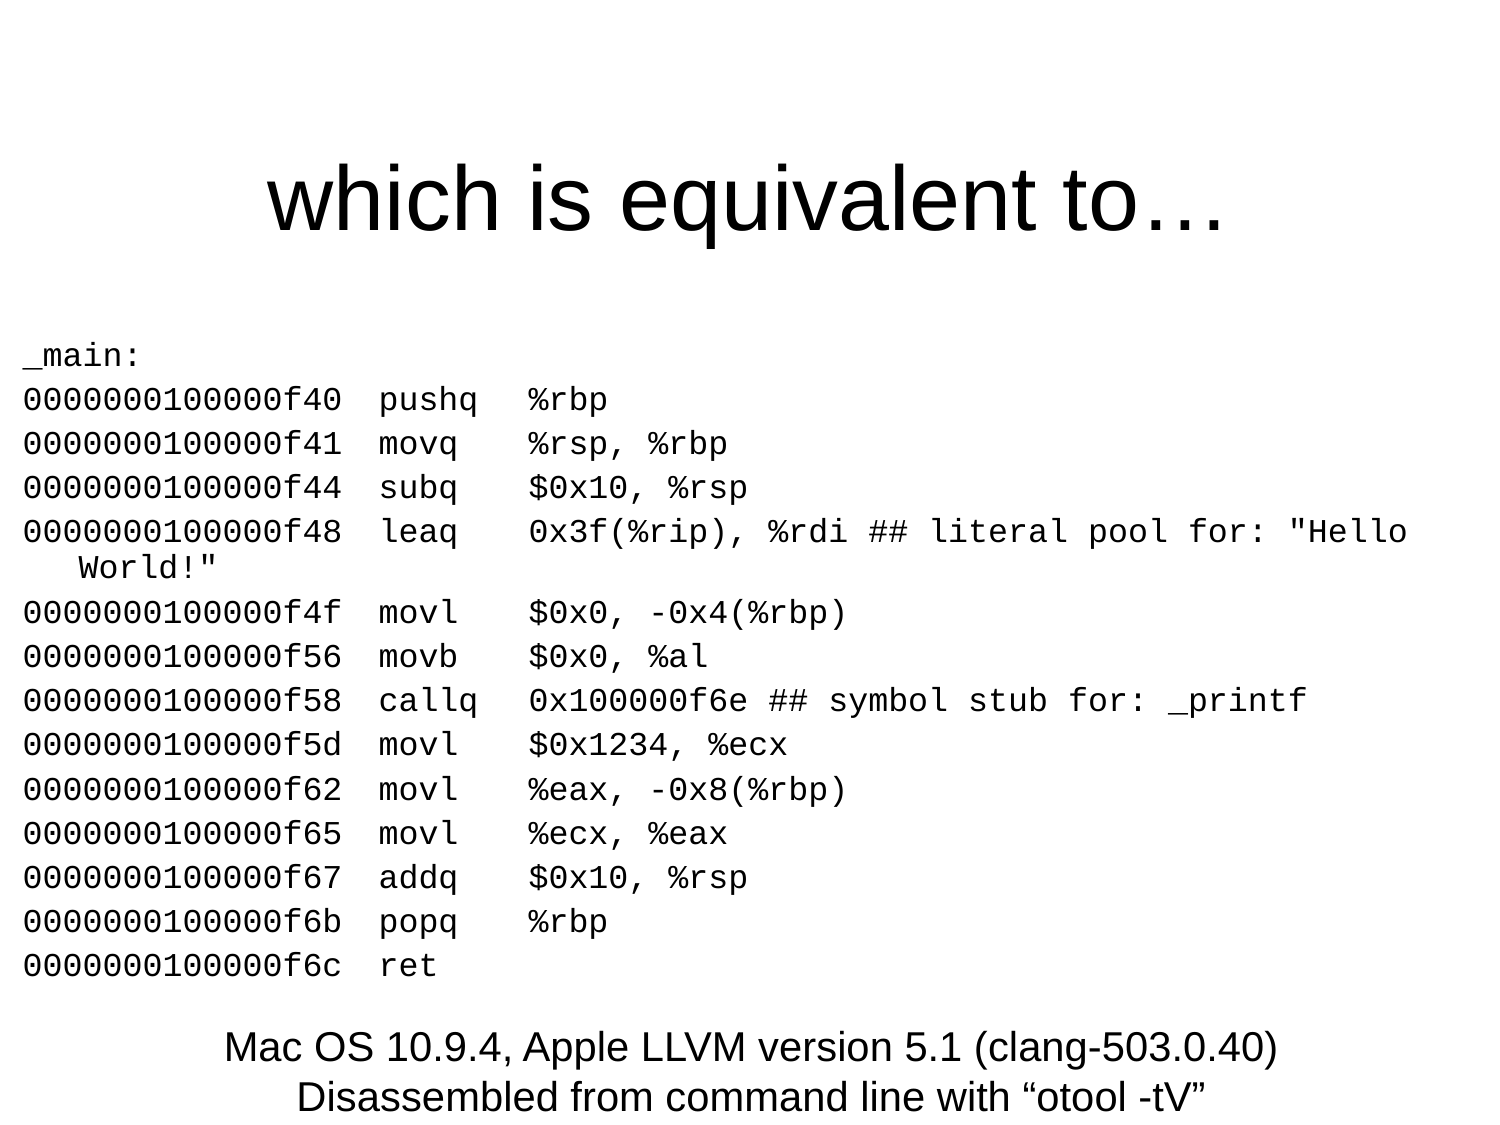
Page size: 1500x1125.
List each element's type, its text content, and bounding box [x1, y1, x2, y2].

text_box Mac OS 10.9.4, Apple LLVM version 5.1 (clang-503.0.40) Disassembled from command line with “otool -tV” [215, 1012, 1287, 1125]
text_box which is equivalent to… [112, 138, 1388, 249]
text_box _main: 0000000100000f40 pushq %rbp 0000000100000f41 movq %rsp, %rbp 0000000100000f44 subq $0x10, %rsp 0000000100000f48 leaq 0x3f(%rip), %rdi ## literal pool for: "Hello World!" 0000000100000f4f movl $0x0, -0x4(%rbp) 0000000100000f56 movb $0x0, %al 0000000100000f58 callq 0x100000f6e ## symbol stub for: _printf 0000000100000f5d movl $0x1234, %ecx 0000000100000f62 movl %eax, -0x8(%rbp) 0000000100000f65 movl %ecx, %eax 0000000100000f67 addq $0x10, %rsp 0000000100000f6b popq %rbp 0000000100000f6c ret [15, 329, 1500, 1036]
